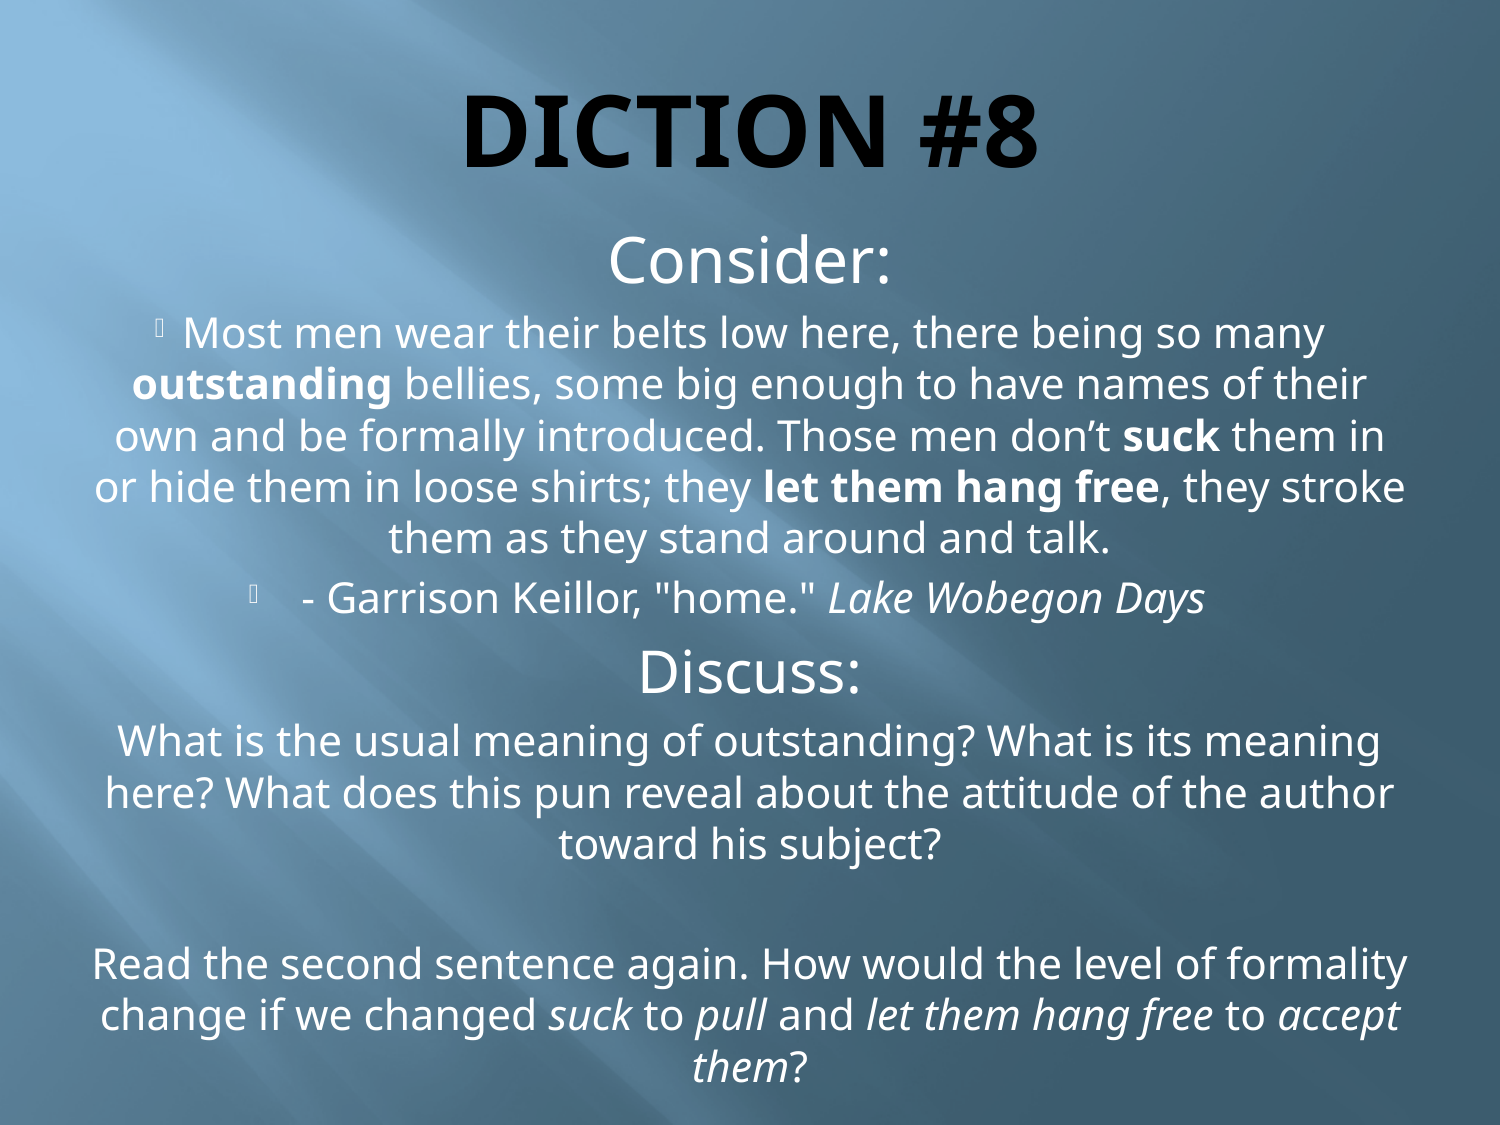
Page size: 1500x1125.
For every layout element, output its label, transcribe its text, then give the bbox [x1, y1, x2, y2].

title Diction #8 [75, 12, 1425, 188]
subtitle Consider: Most men wear their belts low here, there being so many outstanding bellies, some big enough to have names of their own and be formally introduced. Those men don’t suck them in or hide them in loose shirts; they let them hang free, they stroke them as they stand around and talk. - Garrison Keillor, "home." Lake Wobegon Days Discuss: What is the usual meaning of outstanding? What is its meaning here? What does this pun reveal about the attitude of the author toward his subject? Read the second sentence again. How would the level of formality change if we changed suck to pull and let them hang free to accept them? [75, 212, 1425, 1100]
